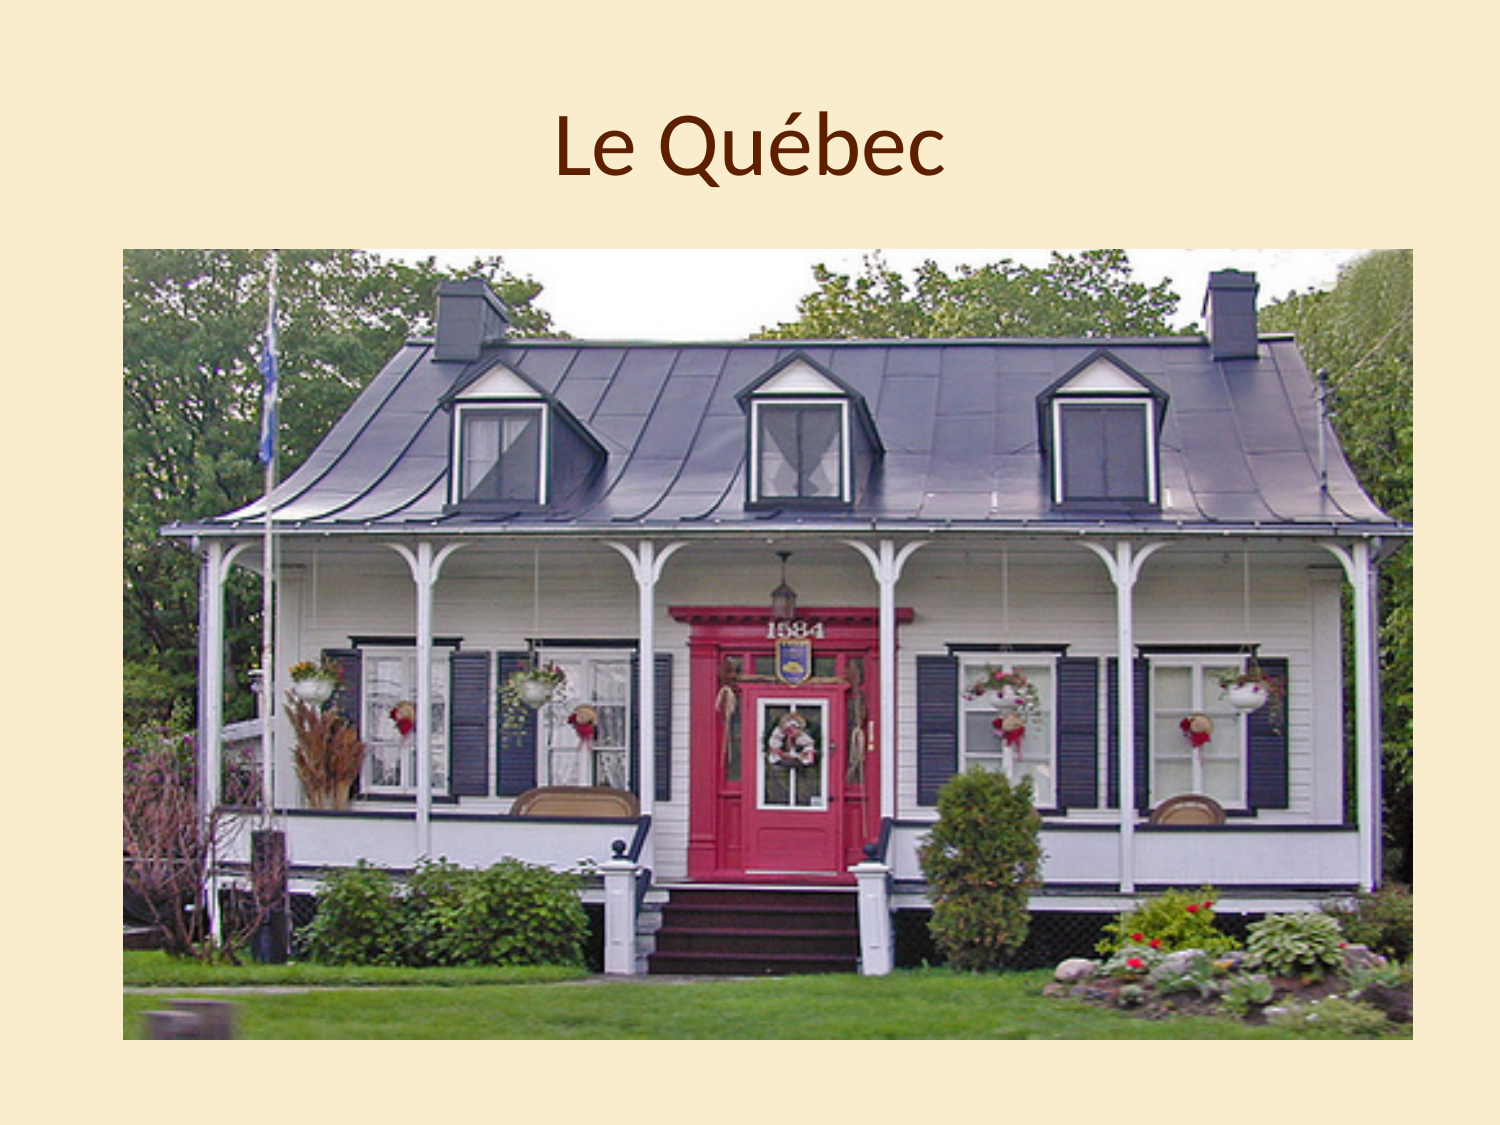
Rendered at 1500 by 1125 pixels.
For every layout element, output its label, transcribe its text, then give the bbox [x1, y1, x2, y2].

title Le Québec [75, 45, 1425, 233]
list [122, 249, 1413, 1040]
